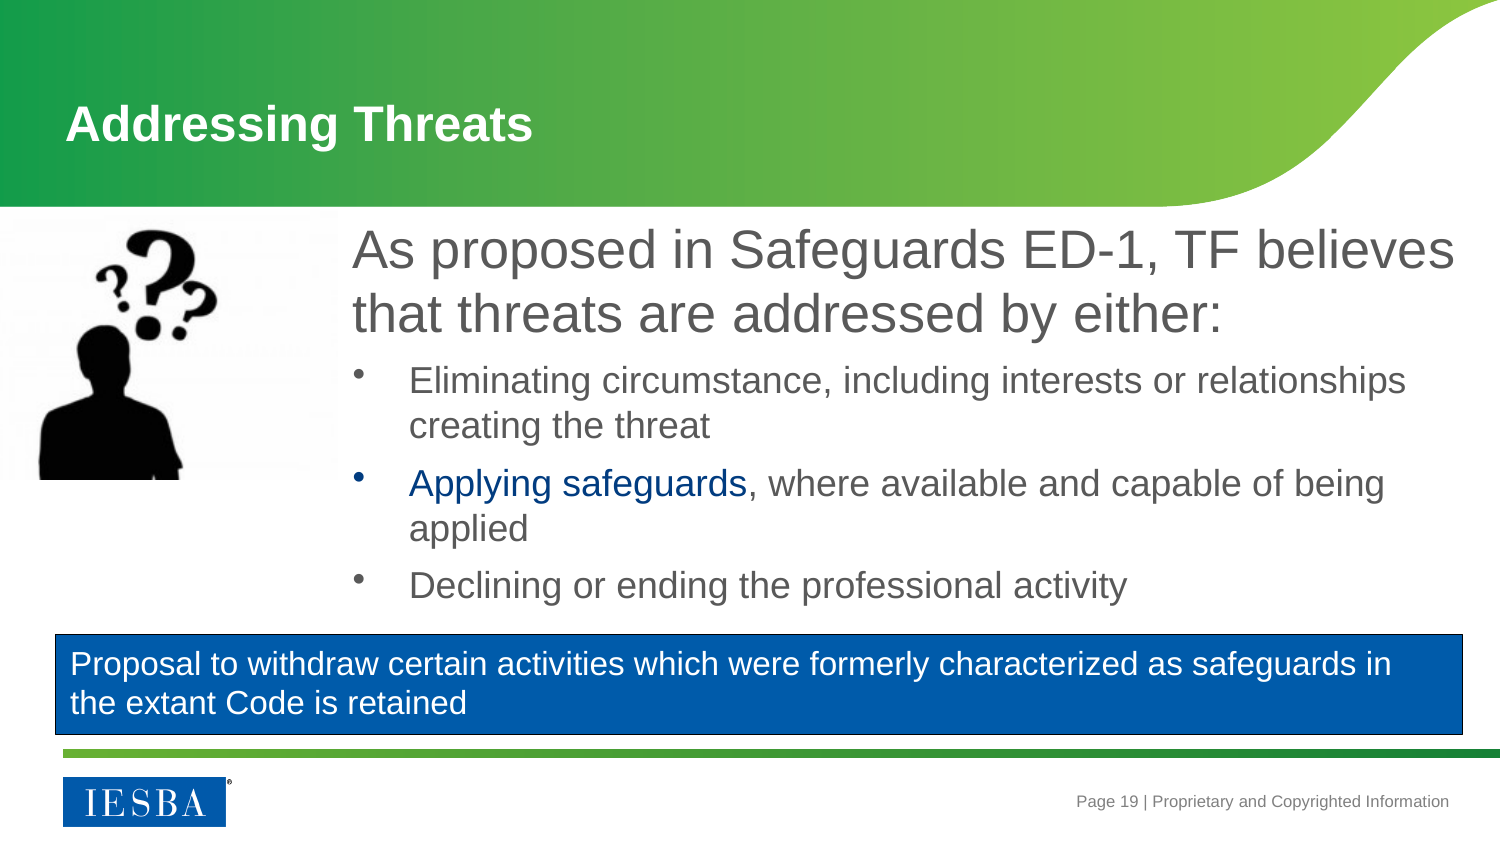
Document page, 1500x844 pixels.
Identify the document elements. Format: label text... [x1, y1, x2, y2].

picture [0, 209, 338, 481]
picture [0, 0, 1500, 207]
text_box Proposal to withdraw certain activities which were formerly characterized as safeguards in the extant Code is retained [55, 634, 1463, 735]
text_box Addressing Threats [49, 84, 1263, 160]
text_box As proposed in Safeguards ED-1, TF believes that threats are addressed by either: Eliminating circumstance, including interests or relationships creating the threat Applying safeguards, where available and capable of being applied Declining or ending the professional activity [337, 206, 1475, 635]
picture [63, 777, 232, 827]
